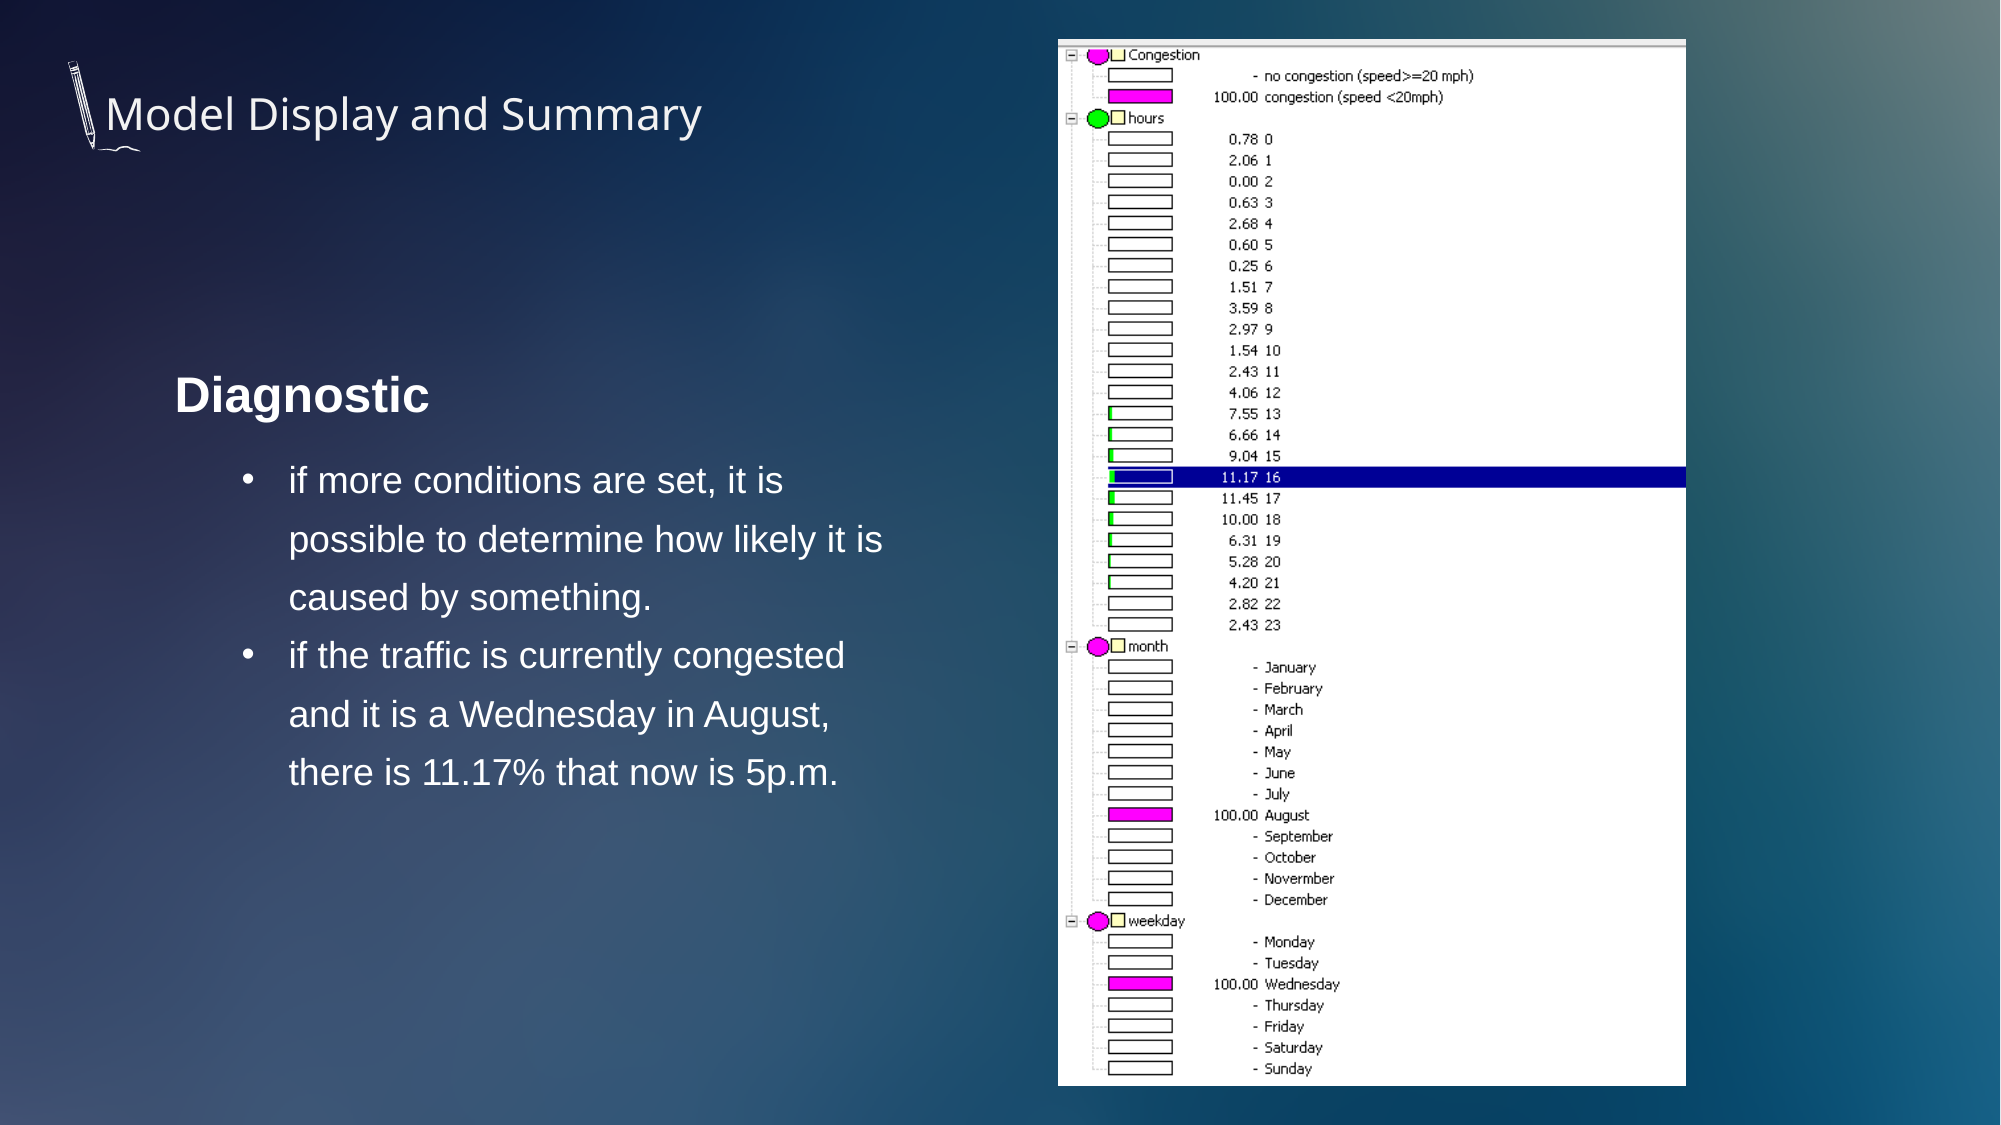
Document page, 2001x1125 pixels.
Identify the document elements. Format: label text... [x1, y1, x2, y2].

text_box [226, 355, 920, 799]
picture [0, 0, 2001, 1125]
text_box Model Display and Summary [141, 78, 1000, 147]
